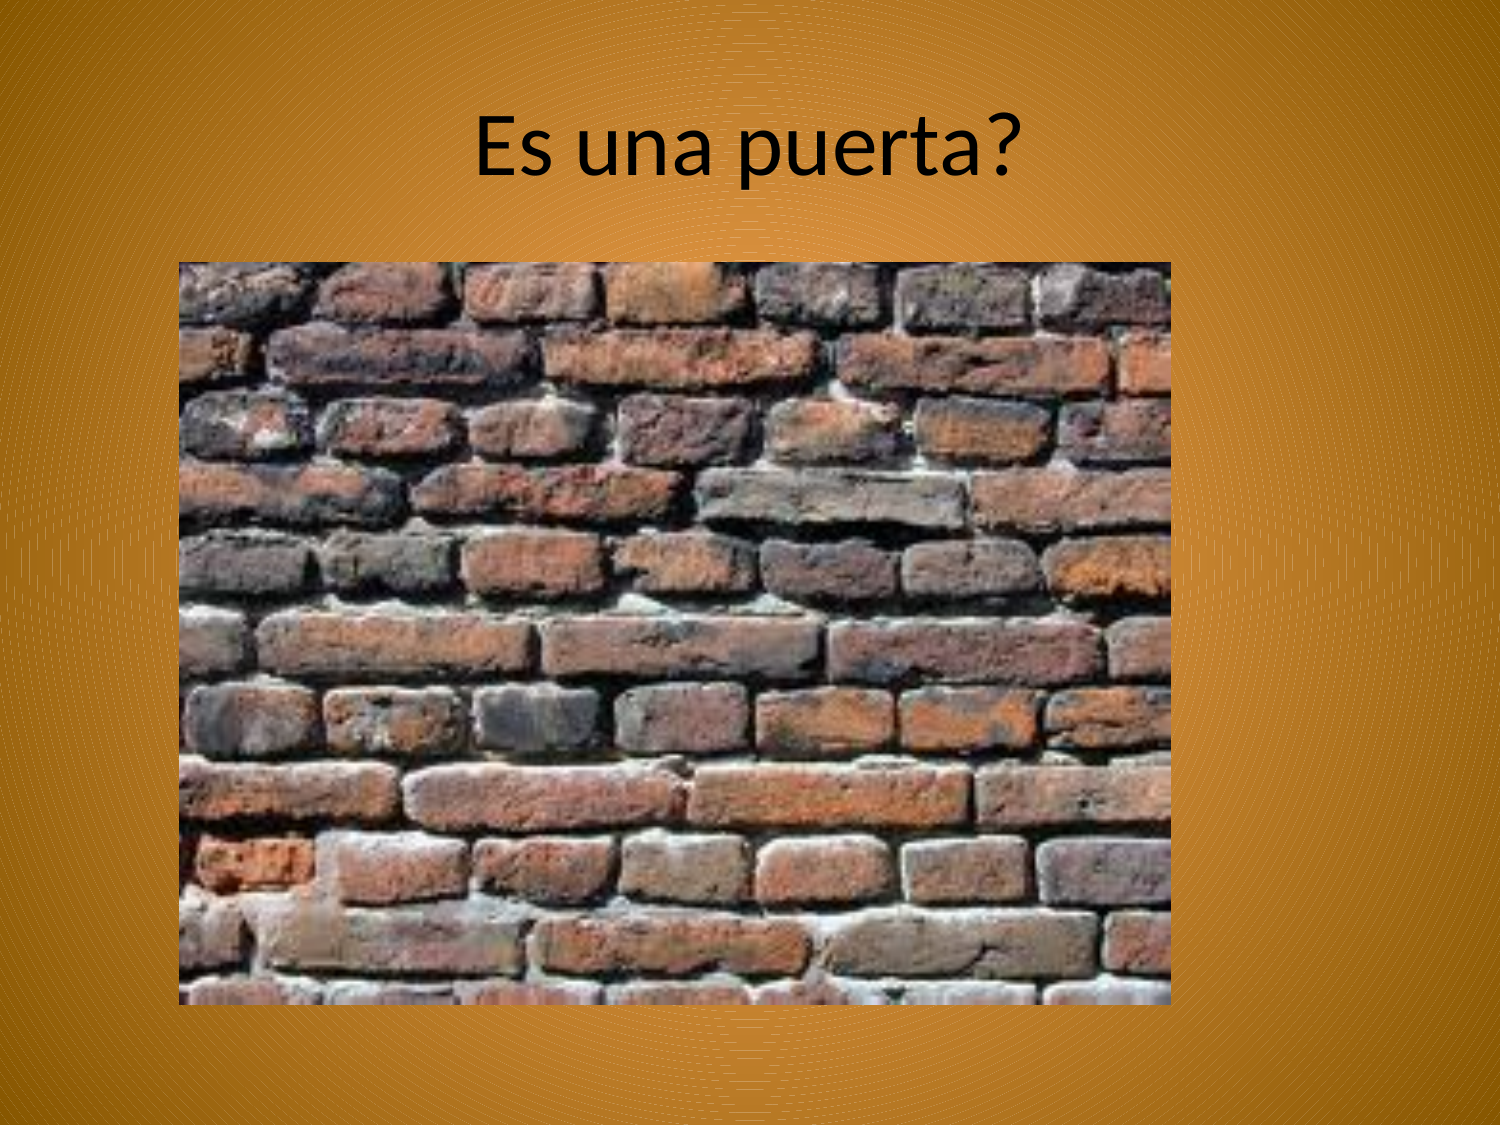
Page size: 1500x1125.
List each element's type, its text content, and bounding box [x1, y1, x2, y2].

picture [0, 262, 1351, 1006]
title Es una puerta? [75, 45, 1425, 233]
